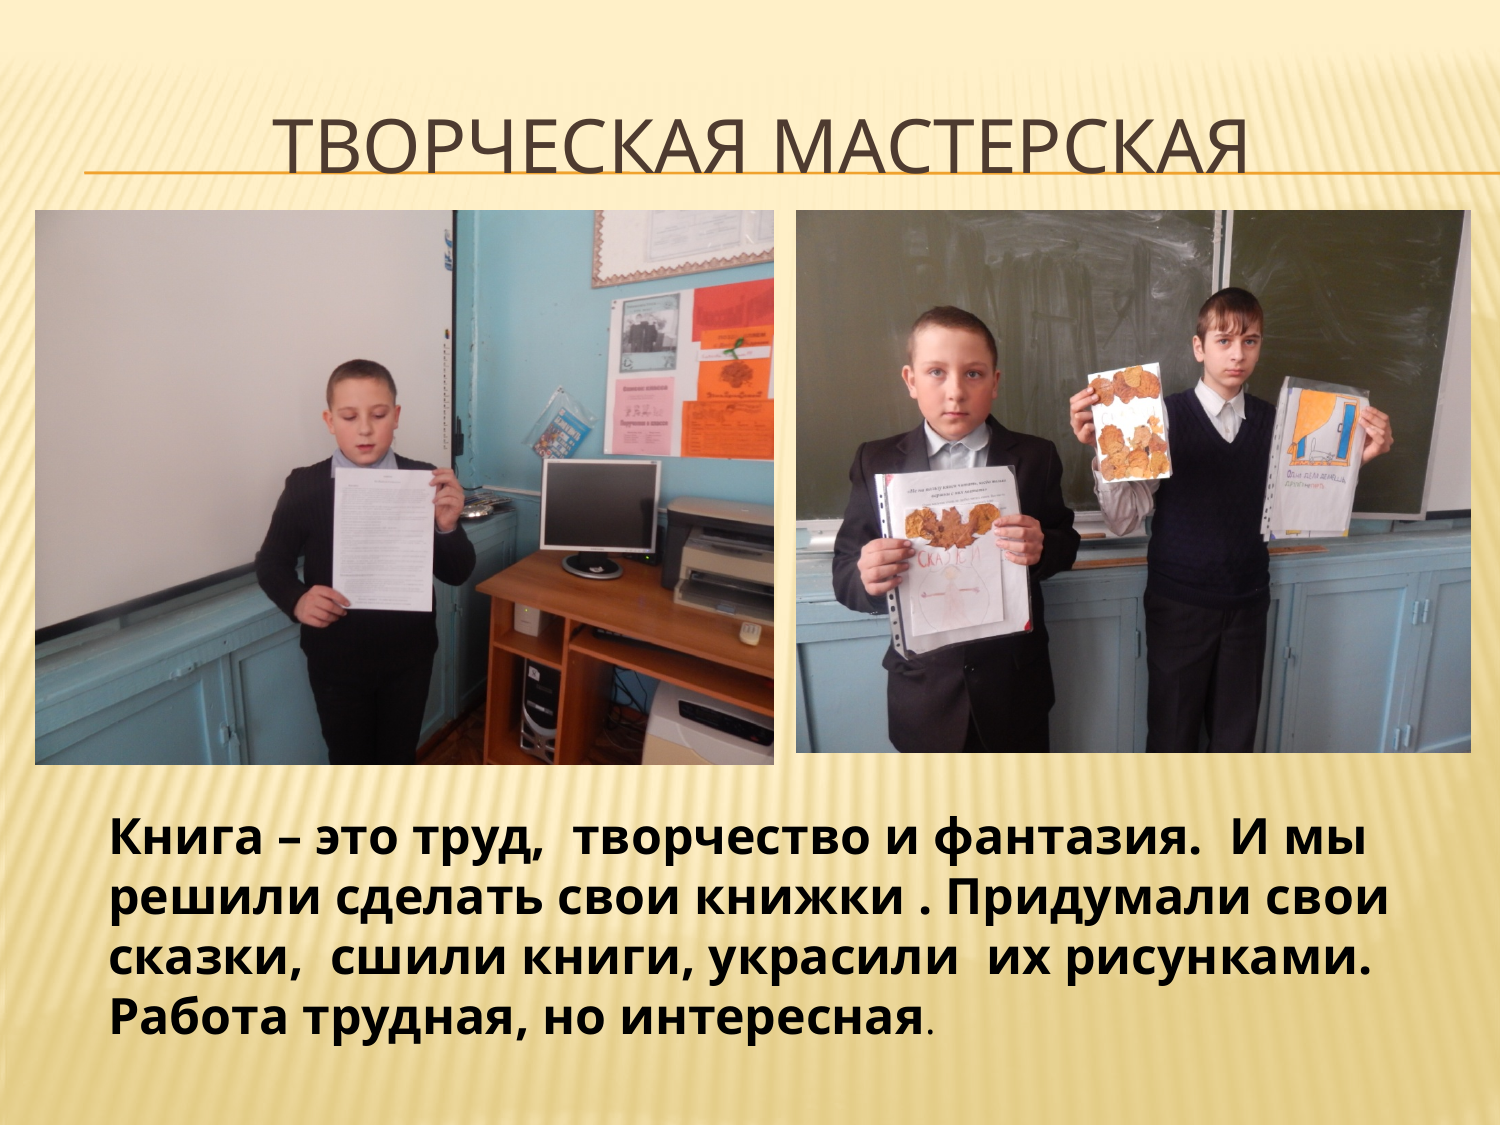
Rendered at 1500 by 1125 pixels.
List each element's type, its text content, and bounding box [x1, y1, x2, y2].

text_box Книга – это труд, творчество и фантазия. И мы решили сделать свои книжки . Придумали свои сказки, сшили книги, украсили их рисунками. Работа трудная, но интересная. [93, 796, 1442, 1052]
picture [796, 210, 1471, 753]
title Творческая мастерская [50, 75, 1475, 213]
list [34, 210, 774, 765]
